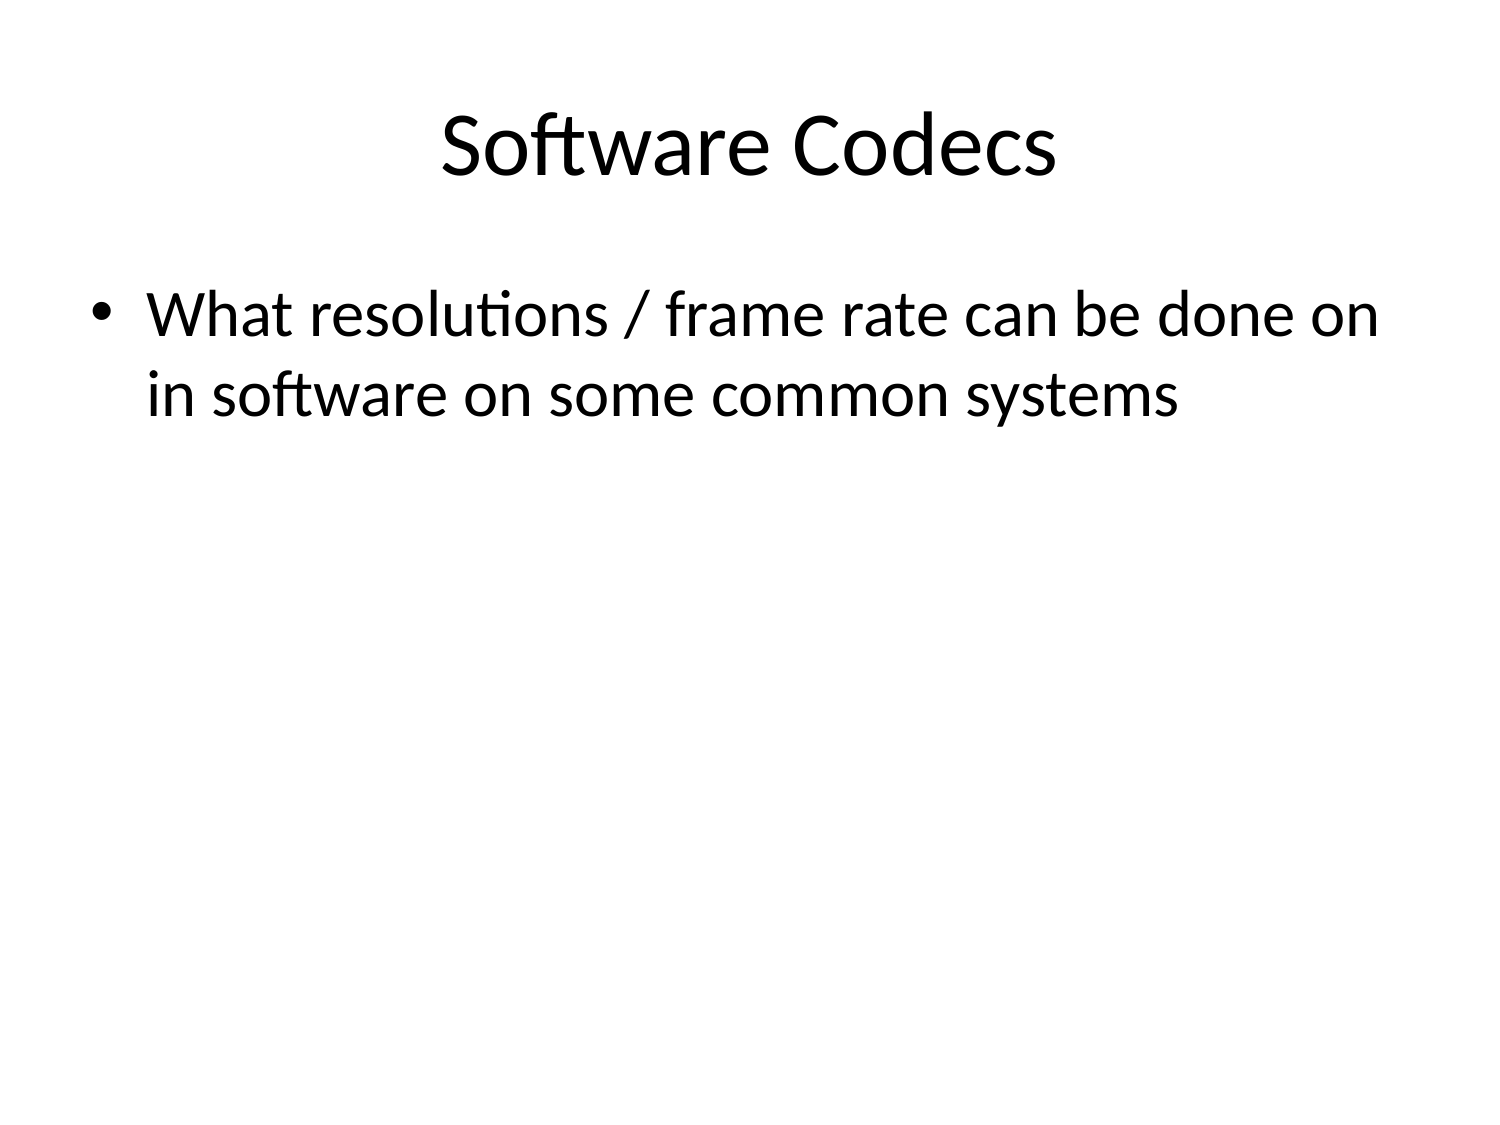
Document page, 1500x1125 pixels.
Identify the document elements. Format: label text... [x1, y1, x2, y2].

list What resolutions / frame rate can be done on in software on some common systems [75, 262, 1425, 1005]
title Software Codecs [75, 45, 1425, 233]
